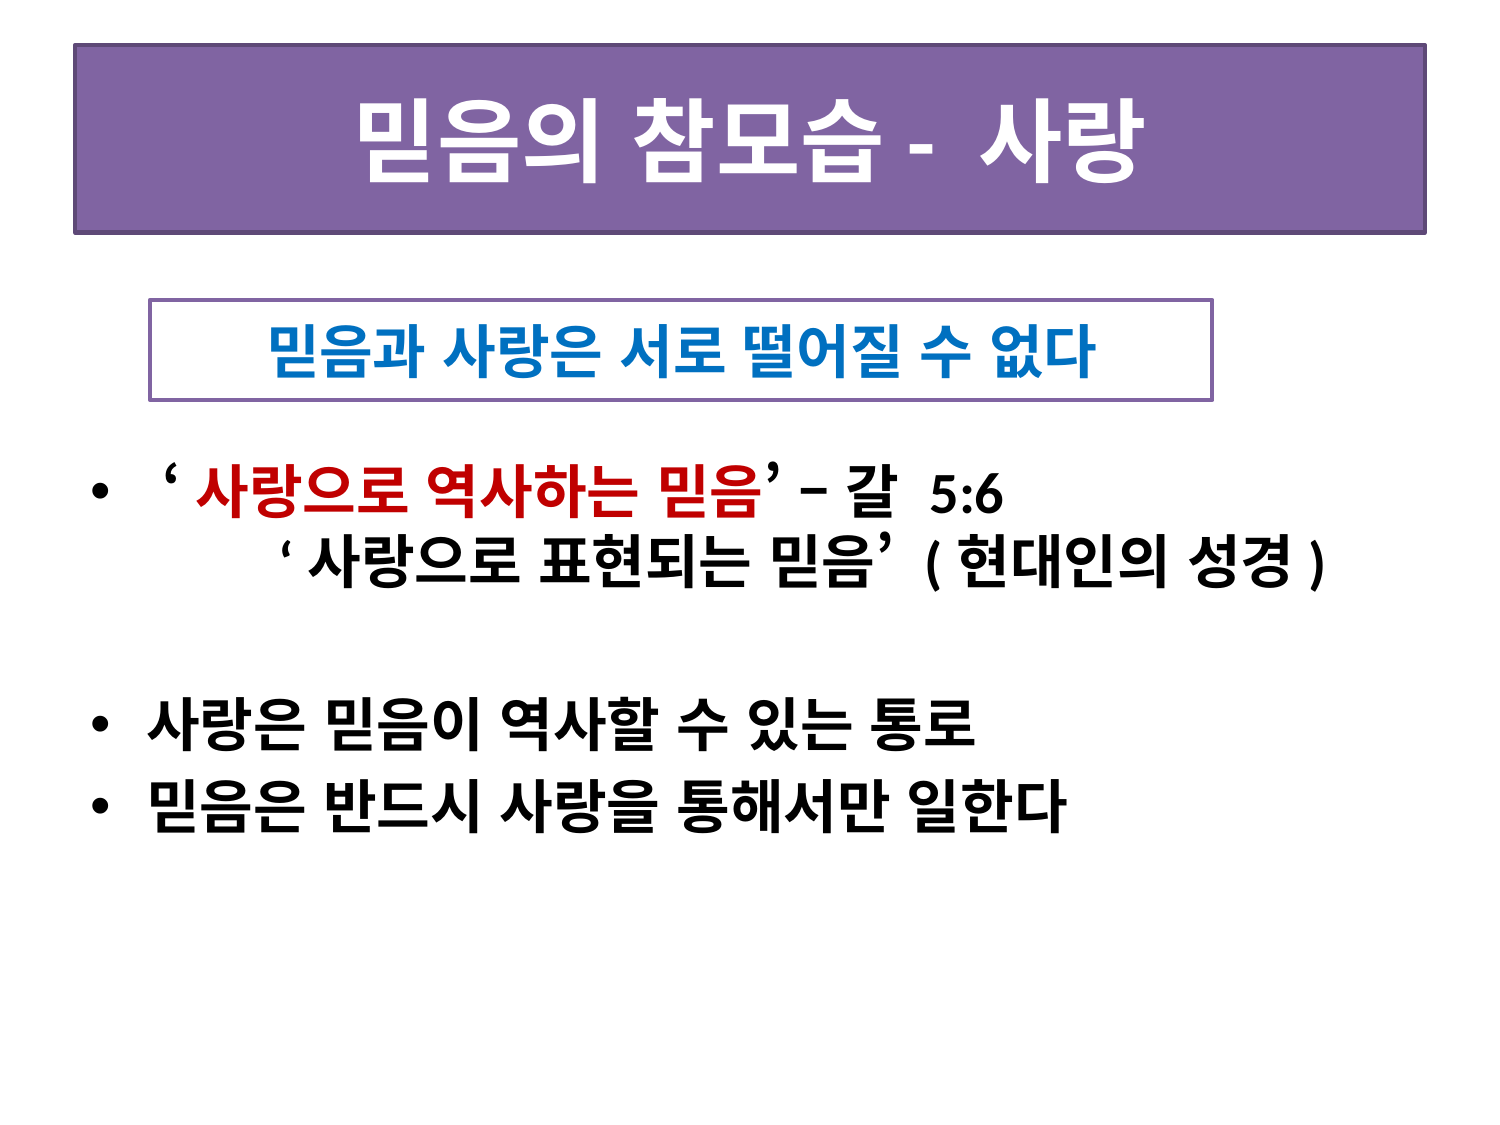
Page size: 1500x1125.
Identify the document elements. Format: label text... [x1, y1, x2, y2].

title 믿음의 참모습- 사랑 [73, 43, 1427, 235]
text_box 믿음과 사랑은 서로 떨어질 수 없다 [148, 298, 1214, 402]
list ‘사랑으로 역사하는 믿음’ – 갈 5:6 ‘사랑으로 표현되는 믿음’ (현대인의 성경) 사랑은 믿음이 역사할 수 있는 통로 믿음은 반드시 사랑을 통해서만 일한다 [75, 262, 1425, 1005]
